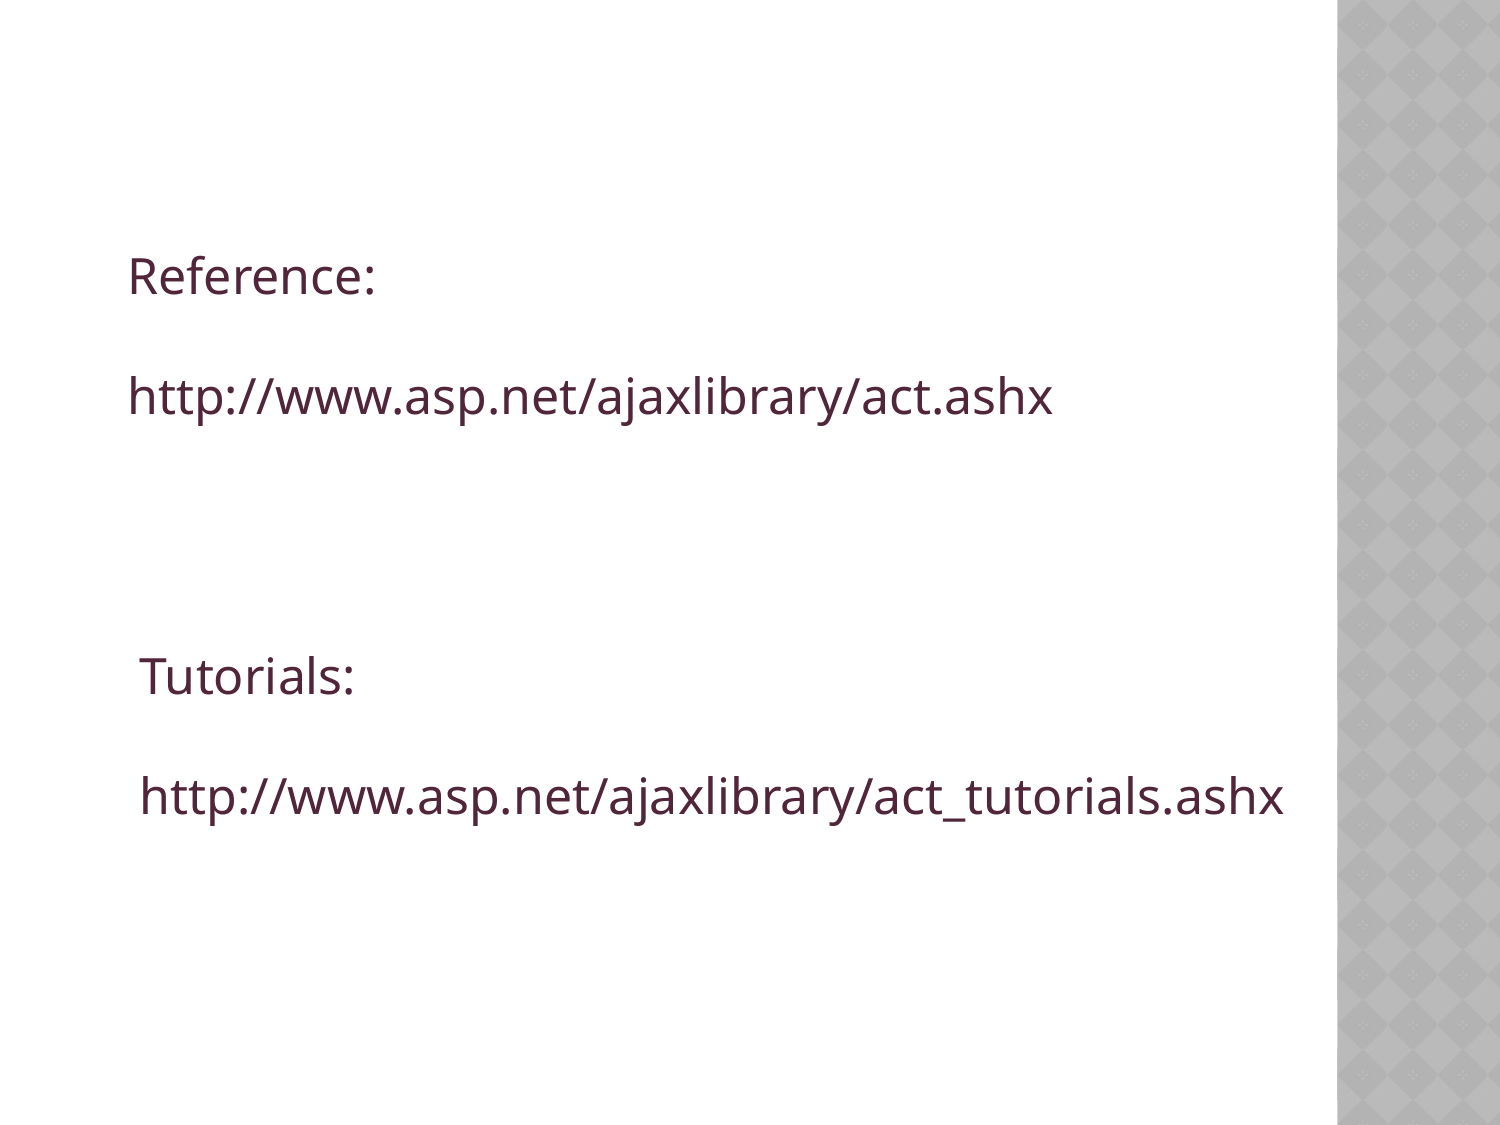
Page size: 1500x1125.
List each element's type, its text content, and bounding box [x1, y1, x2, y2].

text_box Tutorials: http://www.asp.net/ajaxlibrary/act_tutorials.ashx [124, 637, 1313, 833]
text_box Reference: http://www.asp.net/ajaxlibrary/act.ashx [112, 237, 1238, 433]
